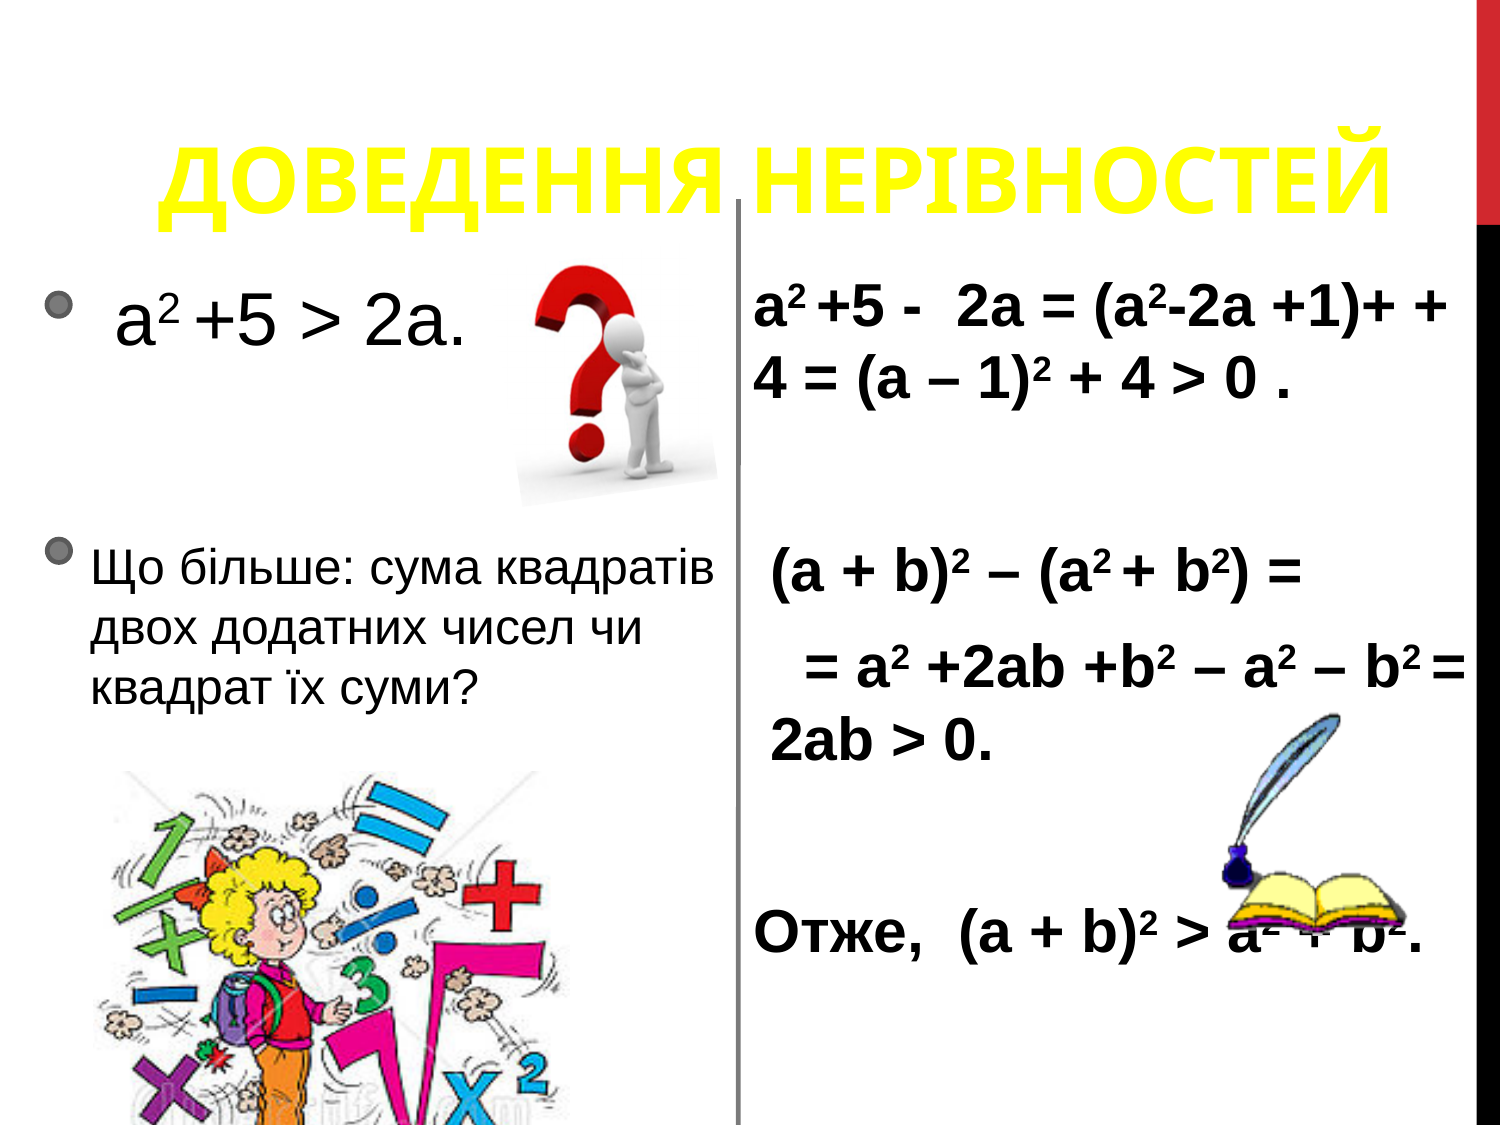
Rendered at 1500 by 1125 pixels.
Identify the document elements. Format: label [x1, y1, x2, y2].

picture [1198, 673, 1424, 936]
list [504, 255, 703, 495]
picture [93, 770, 571, 1125]
text_box [0, 0, 1500, 1125]
